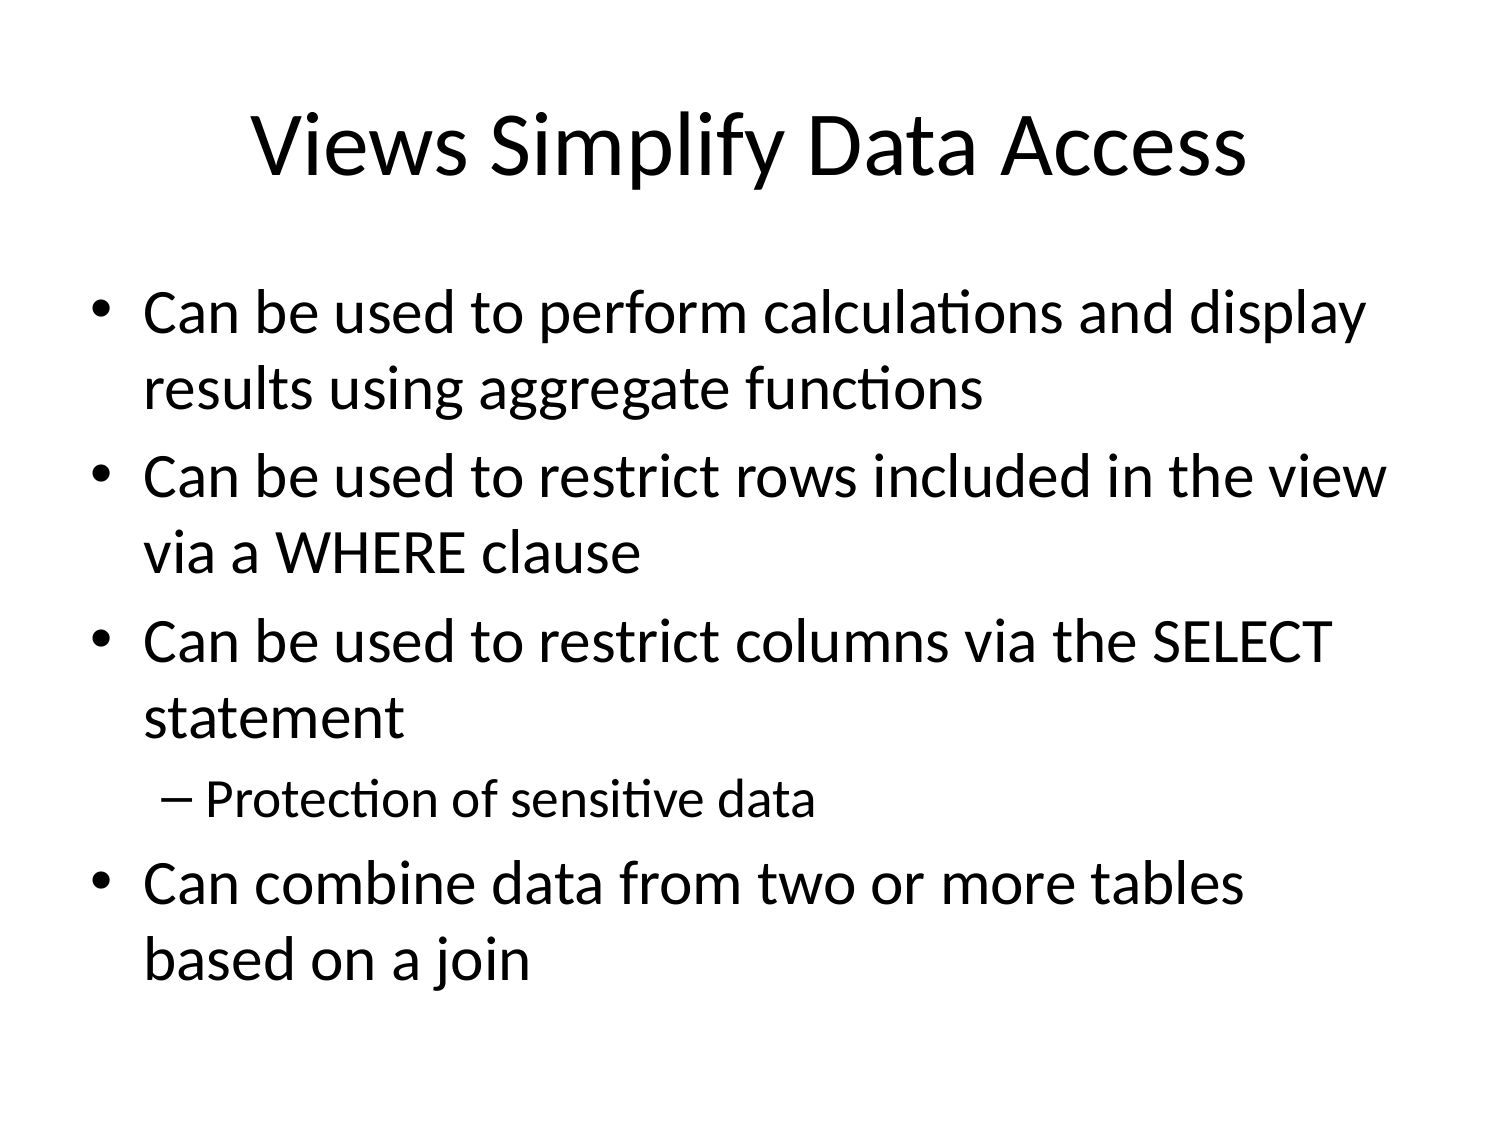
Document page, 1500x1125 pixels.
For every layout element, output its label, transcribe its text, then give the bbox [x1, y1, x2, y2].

title Views Simplify Data Access [75, 45, 1425, 233]
list Can be used to perform calculations and display results using aggregate functions Can be used to restrict rows included in the view via a WHERE clause Can be used to restrict columns via the SELECT statement Protection of sensitive data Can combine data from two or more tables based on a join [75, 262, 1425, 1005]
